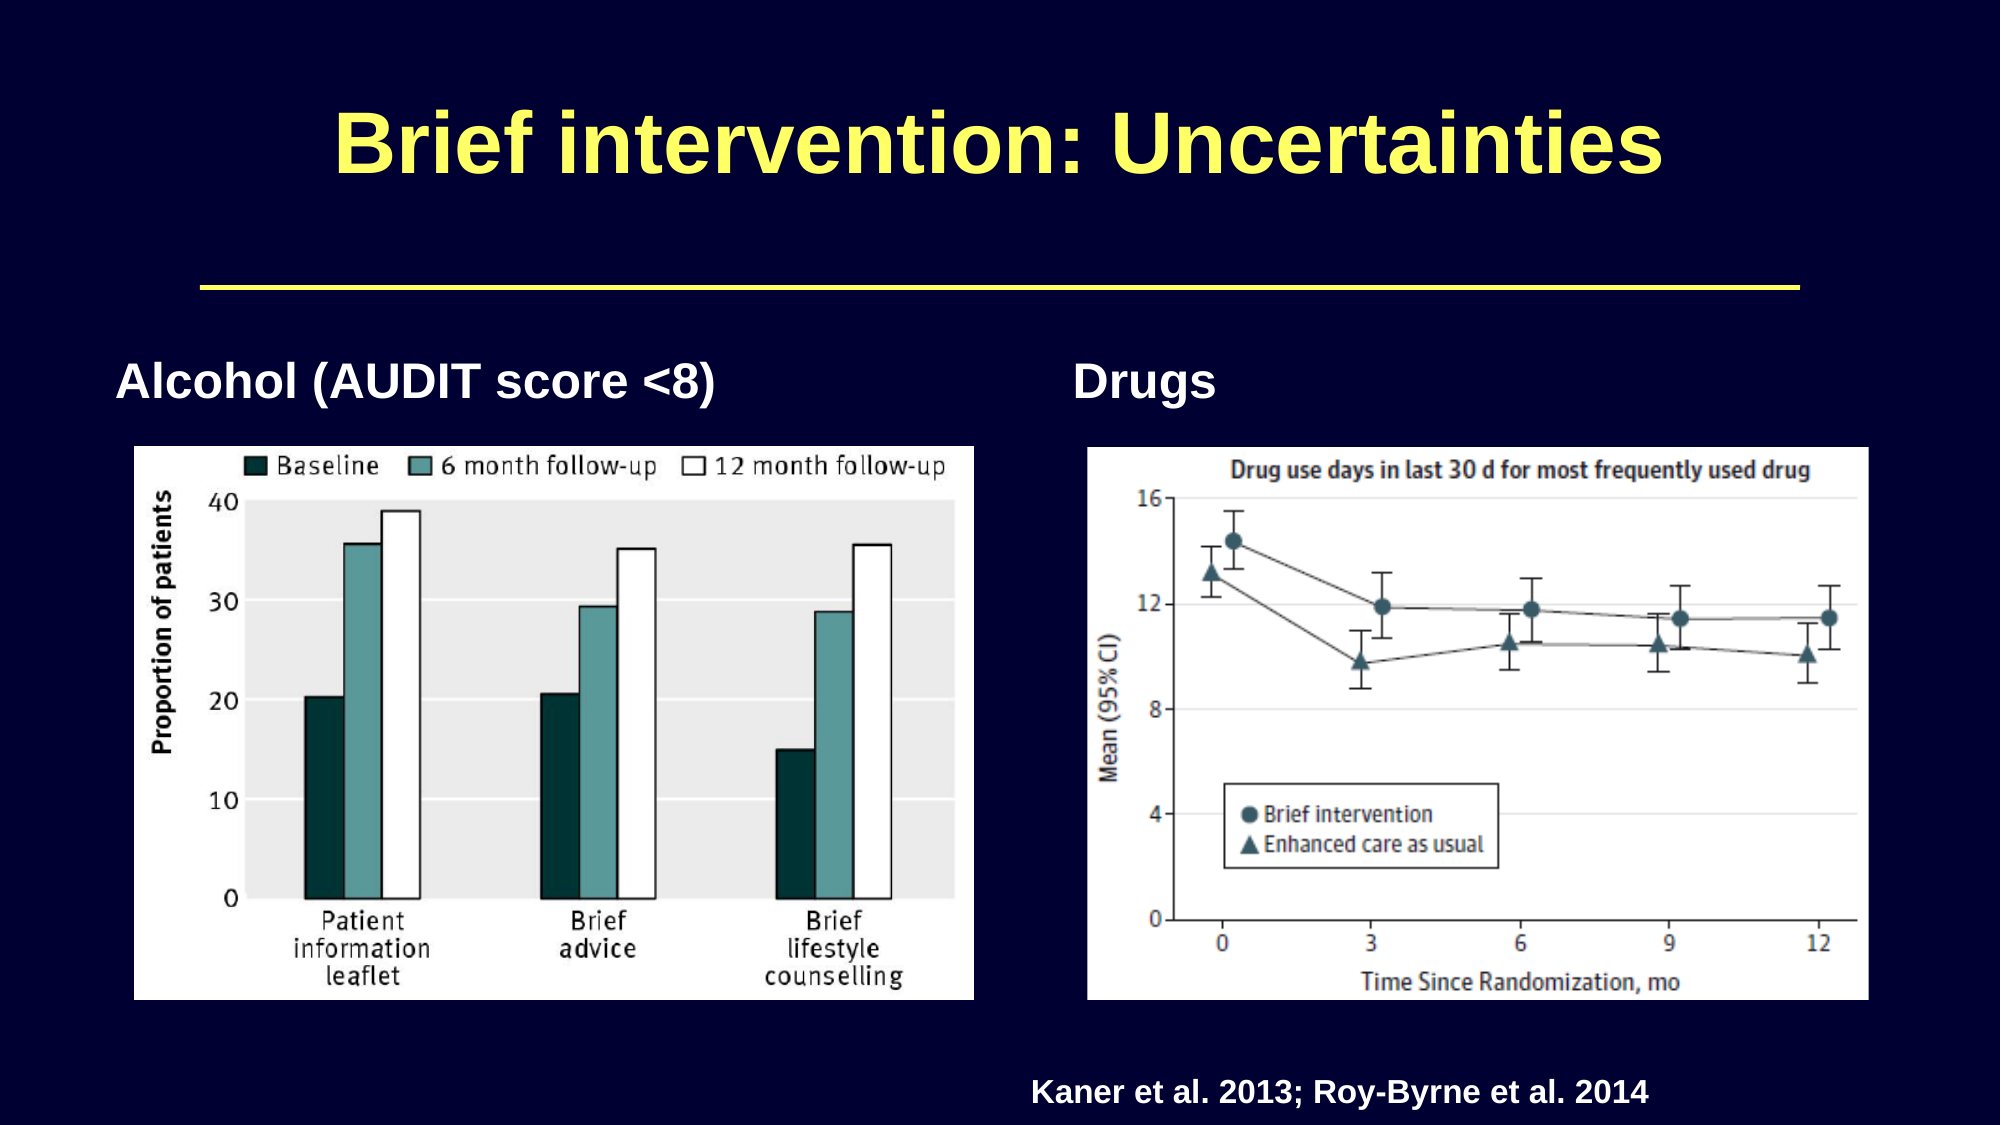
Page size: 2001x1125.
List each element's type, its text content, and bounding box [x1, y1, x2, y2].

title Brief intervention: Uncertainties [99, 44, 1901, 233]
list Drugs [1057, 311, 1942, 417]
text_box Kaner et al. 2013; Roy-Byrne et al. 2014 [1015, 1062, 1713, 1118]
list Alcohol (AUDIT score <8) [99, 311, 984, 417]
picture [133, 446, 975, 1001]
picture [1086, 446, 1869, 1001]
